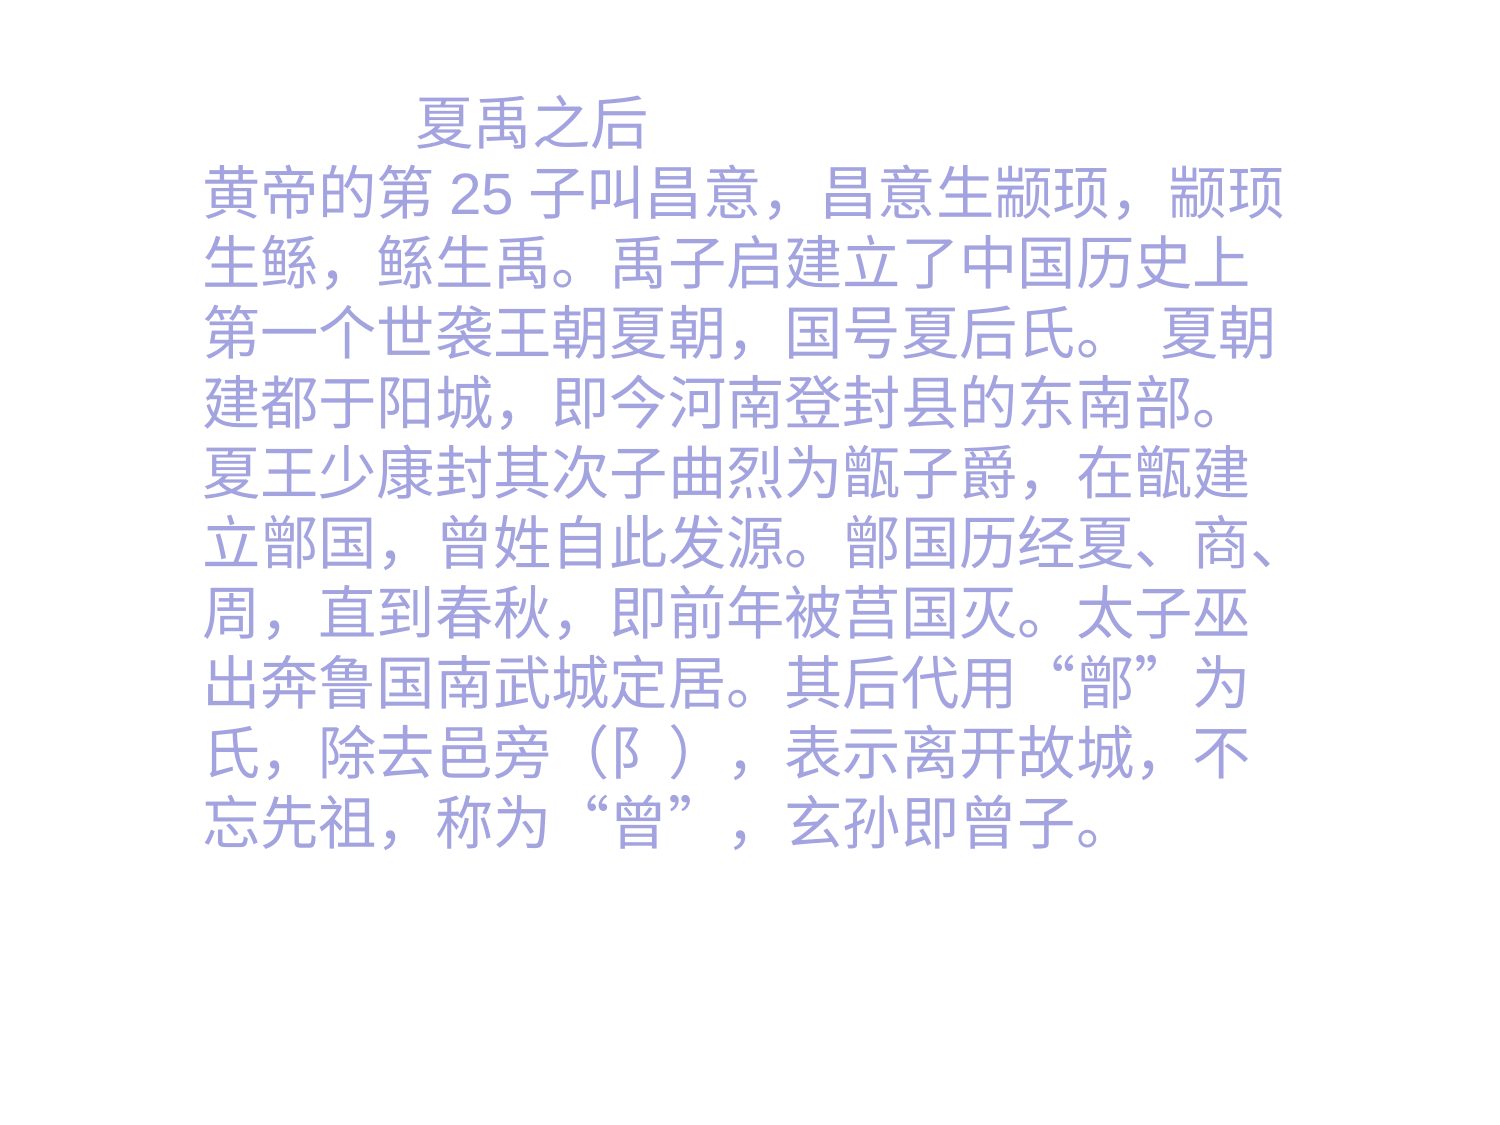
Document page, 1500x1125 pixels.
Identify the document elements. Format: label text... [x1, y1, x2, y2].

title 夏禹之后 黄帝的第25子叫昌意，昌意生颛顼，颛顼生鲧，鲧生禹。禹子启建立了中国历史上第一个世袭王朝夏朝，国号夏后氏。 夏朝建都于阳城，即今河南登封县的东南部。夏王少康封其次子曲烈为甑子爵，在甑建立鄫国，曾姓自此发源。鄫国历经夏、商、周，直到春秋，即前年被莒国灭。太子巫出奔鲁国南武城定居。其后代用“鄫”为氏，除去邑旁（阝），表示离开故城，不忘先祖，称为“曾”，玄孙即曾子。 [187, 471, 1313, 864]
